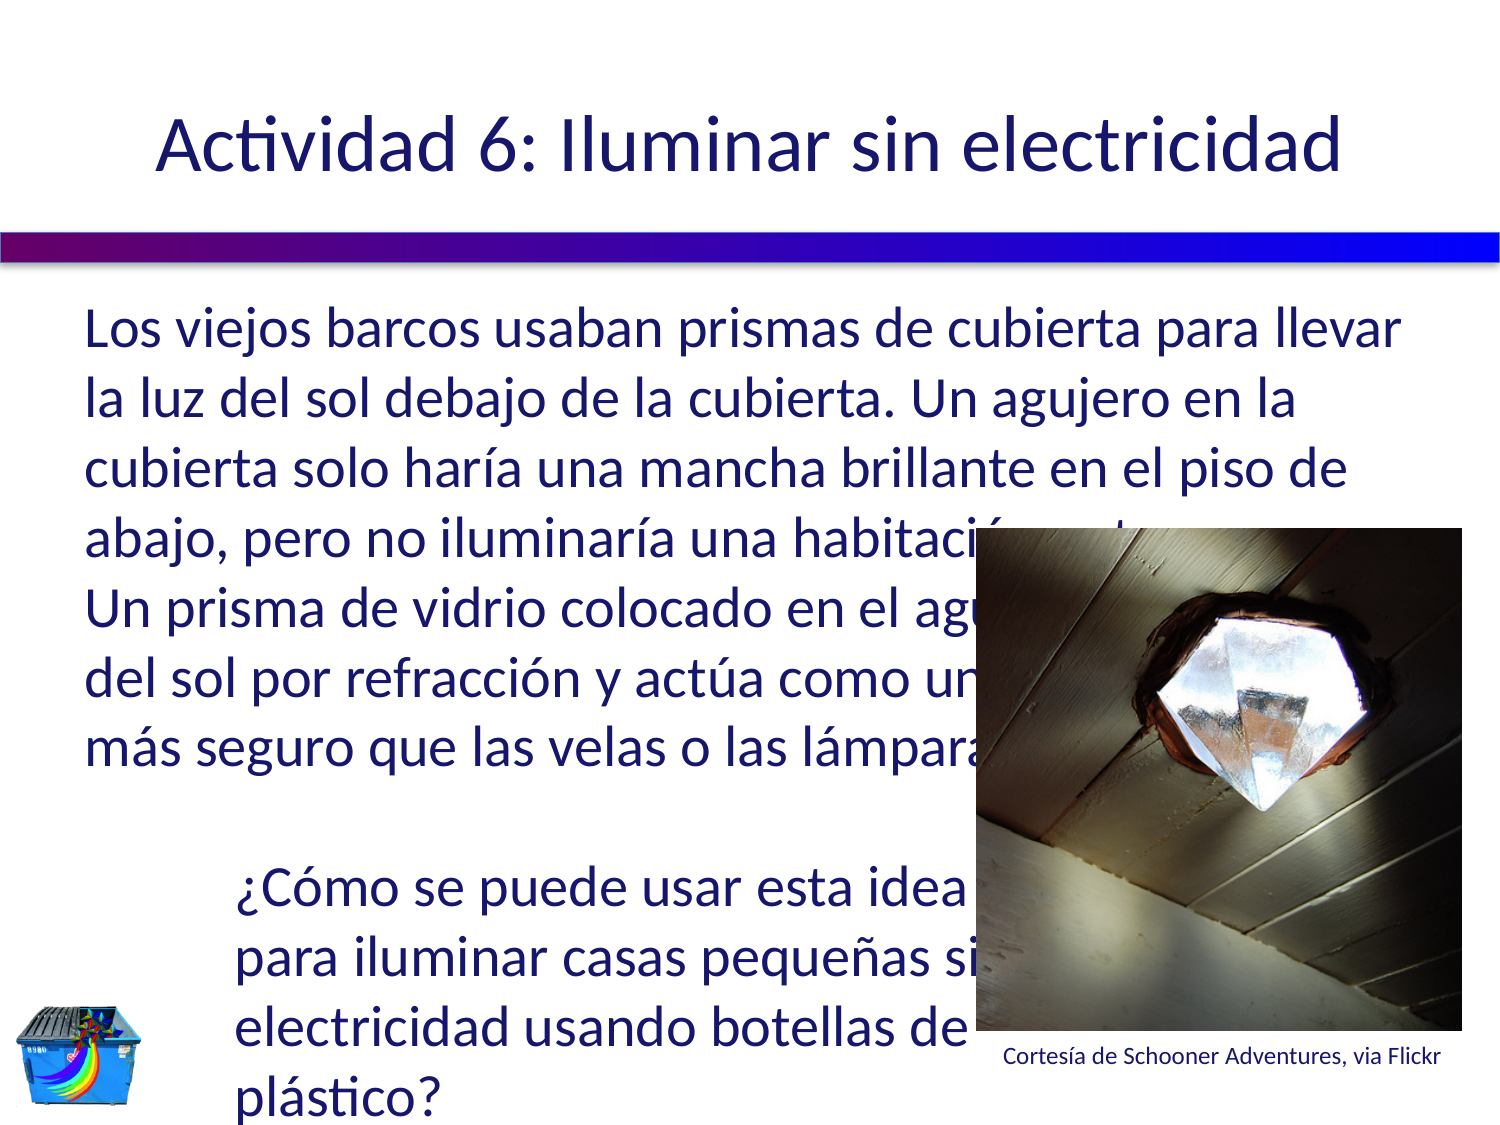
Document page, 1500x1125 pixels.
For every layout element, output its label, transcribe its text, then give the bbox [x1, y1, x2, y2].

text_box Los viejos barcos usaban prismas de cubierta para llevar la luz del sol debajo de la cubierta. Un agujero en la cubierta solo haría una mancha brillante en el piso de abajo, pero no iluminaría una habitación entera. Un prisma de vidrio colocado en el agujero dobla la luz del sol por refracción y actúa como una bombilla. Era más seguro que las velas o las lámparas de queroseno. ¿Cómo se puede usar esta idea para iluminar casas pequeñas sin electricidad usando botellas de plástico? [70, 282, 1445, 1125]
picture [976, 528, 1463, 1031]
title Actividad 6: Iluminar sin electricidad [75, 45, 1425, 233]
picture [14, 1004, 70, 1107]
text_box Cortesía de Schooner Adventures, via Flickr [988, 1039, 1462, 1077]
